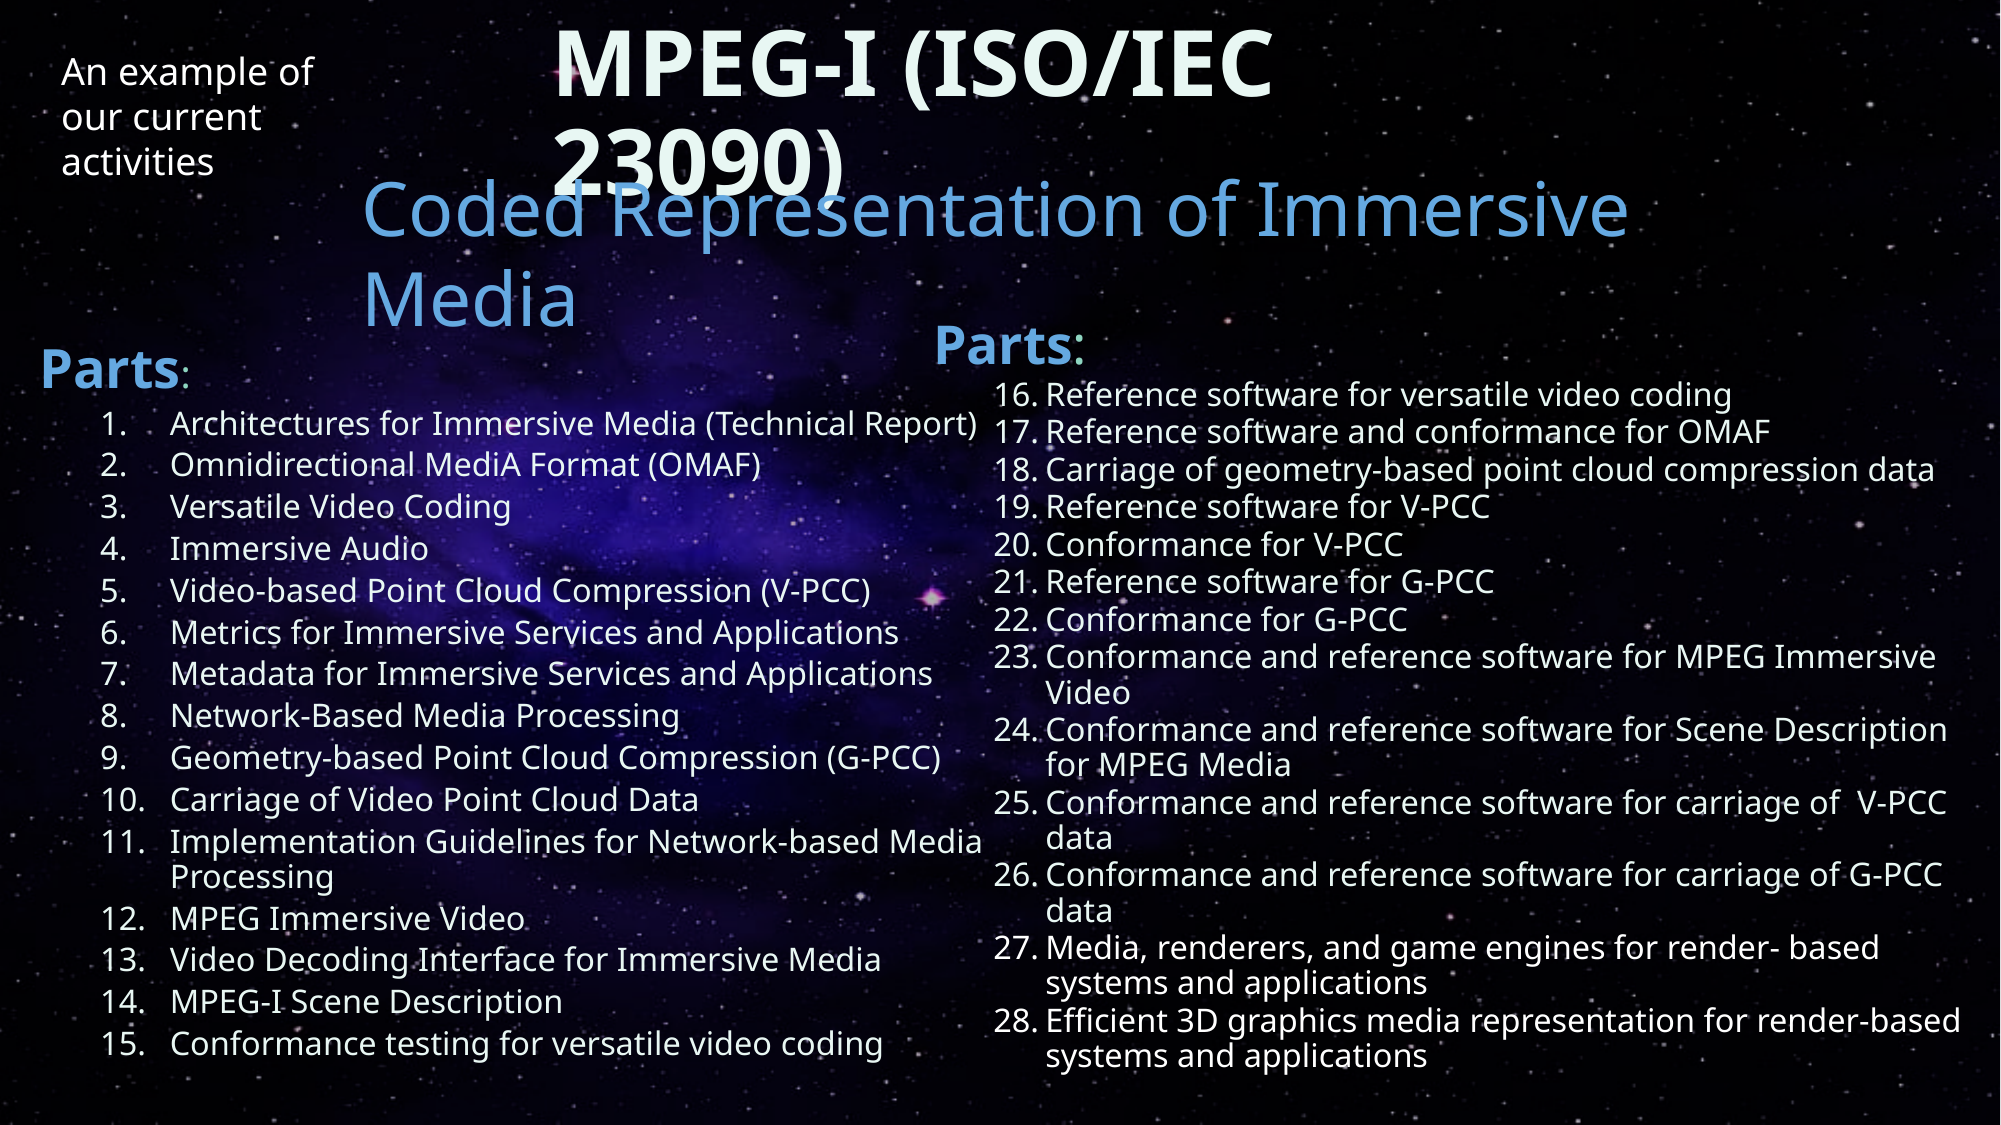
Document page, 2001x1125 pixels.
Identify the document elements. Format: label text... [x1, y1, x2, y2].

text_box Coded Representation of Immersive Media [346, 154, 1699, 349]
text_box An example of our current activities [46, 40, 347, 191]
picture [0, 0, 2001, 1125]
title MPEG-I (ISO/IEC 23090) [536, 7, 1516, 154]
text_box Parts: Reference software for versatile video coding Reference software and conformance for OMAF Carriage of geometry-based point cloud compression data Reference software for V-PCC Conformance for V-PCC Reference software for G-PCC Conformance for G-PCC Conformance and reference software for MPEG Immersive Video Conformance and reference software for Scene Description for MPEG Media Conformance and reference software for carriage of V-PCC data Conformance and reference software for carriage of G-PCC data Media, renderers, and game engines for render- based systems and applications Efficient 3D graphics media representation for render-based systems and applications [918, 298, 2000, 1085]
list Parts: Architectures for Immersive Media (Technical Report) Omnidirectional MediA Format (OMAF) Versatile Video Coding Immersive Audio Video-based Point Cloud Compression (V-PCC) Metrics for Immersive Services and Applications Metadata for Immersive Services and Applications Network-Based Media Processing Geometry-based Point Cloud Compression (G-PCC) Carriage of Video Point Cloud Data Implementation Guidelines for Network-based Media Processing MPEG Immersive Video Video Decoding Interface for Immersive Media MPEG-I Scene Description Conformance testing for versatile video coding [24, 299, 918, 1085]
